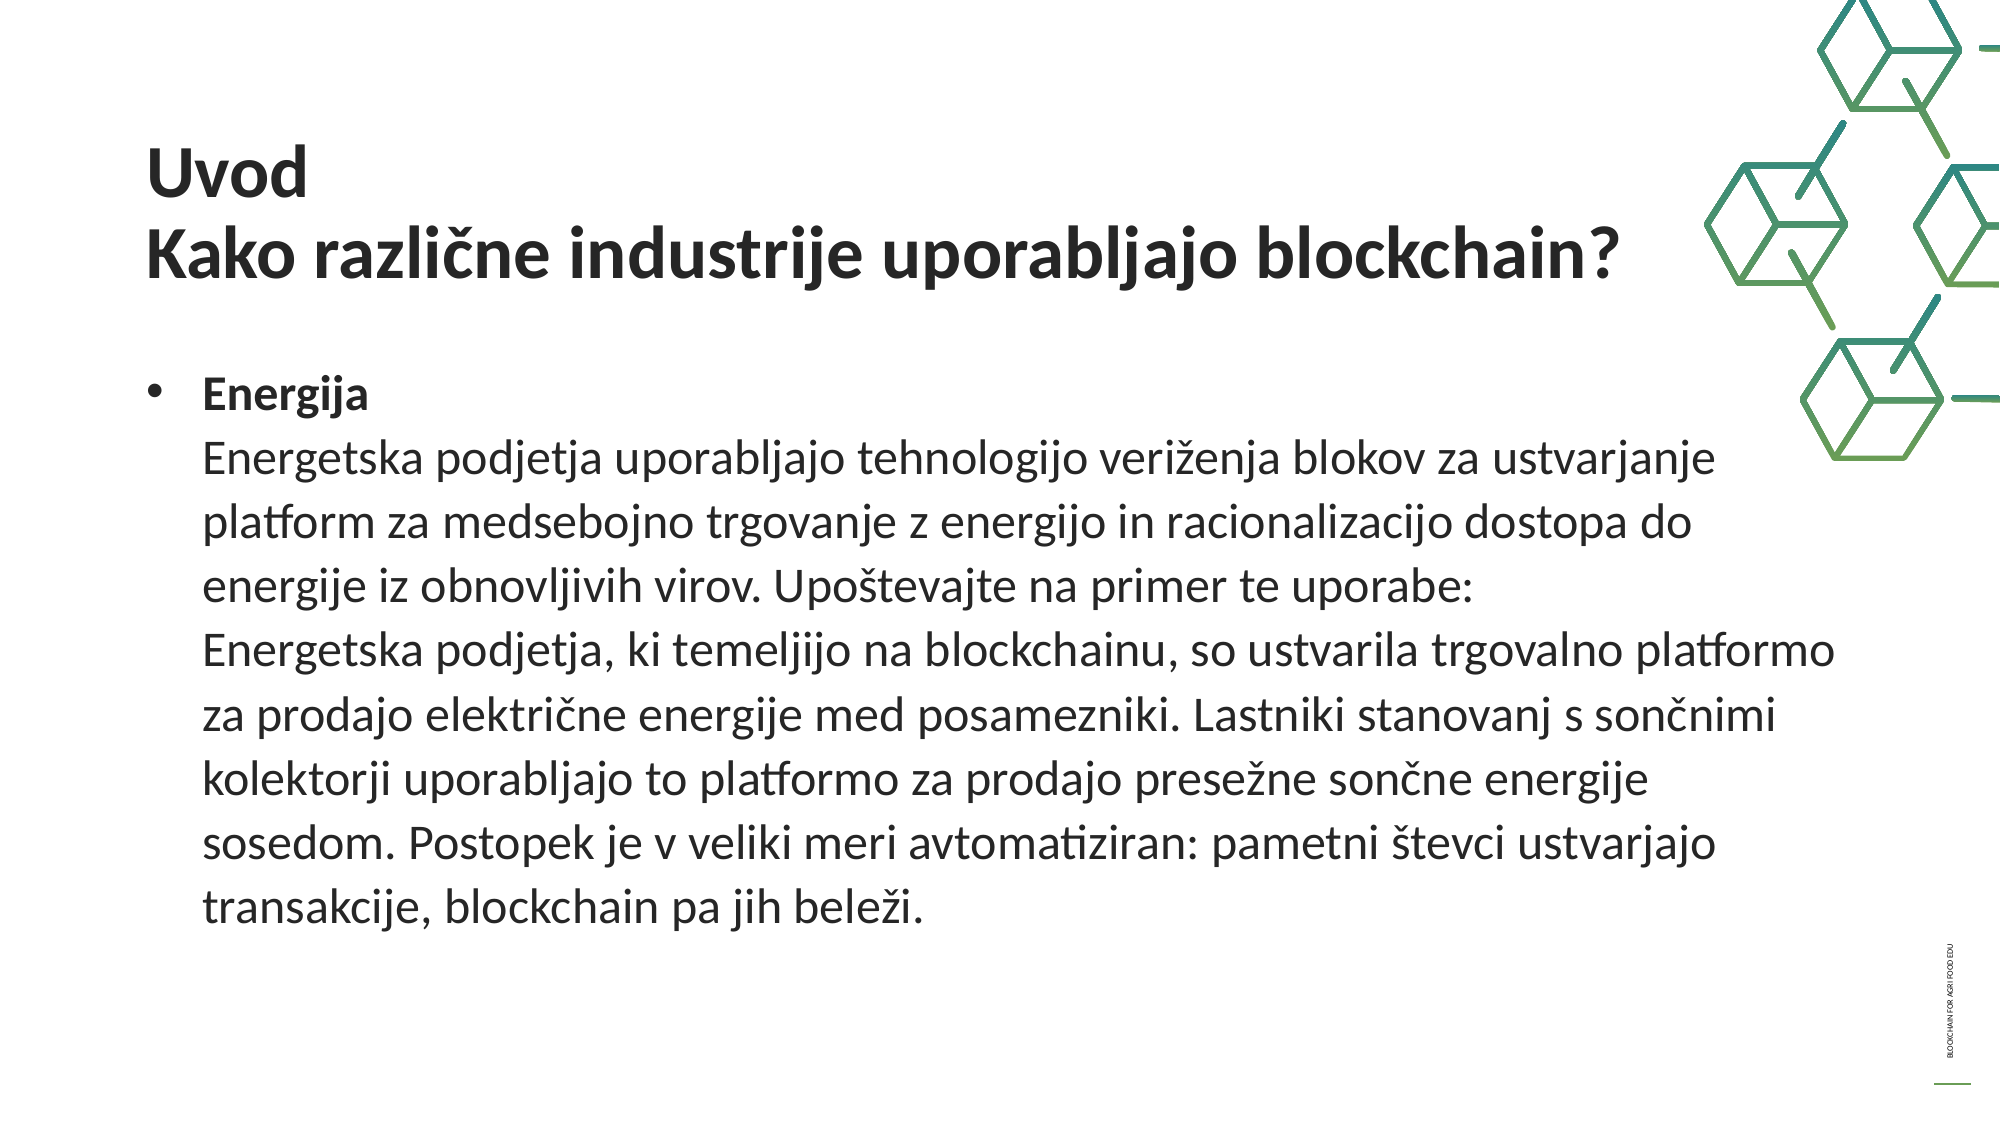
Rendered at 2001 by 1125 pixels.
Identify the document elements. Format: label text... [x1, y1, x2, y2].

list Uvod Kako različne industrije uporabljajo blockchain? [130, 124, 1698, 337]
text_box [1703, 0, 2000, 462]
list Energija Energetska podjetja uporabljajo tehnologijo veriženja blokov za ustvarjanje platform za medsebojno trgovanje z energijo in racionalizacijo dostopa do energije iz obnovljivih virov. Upoštevajte na primer te uporabe: Energetska podjetja, ki temeljijo na blockchainu, so ustvarila trgovalno platformo za prodajo električne energije med posamezniki. Lastniki stanovanj s sončnimi kolektorji uporabljajo to platformo za prodajo presežne sončne energije sosedom. Postopek je v veliki meri avtomatiziran: pametni števci ustvarjajo transakcije, blockchain pa jih beleži. [130, 348, 1869, 1080]
